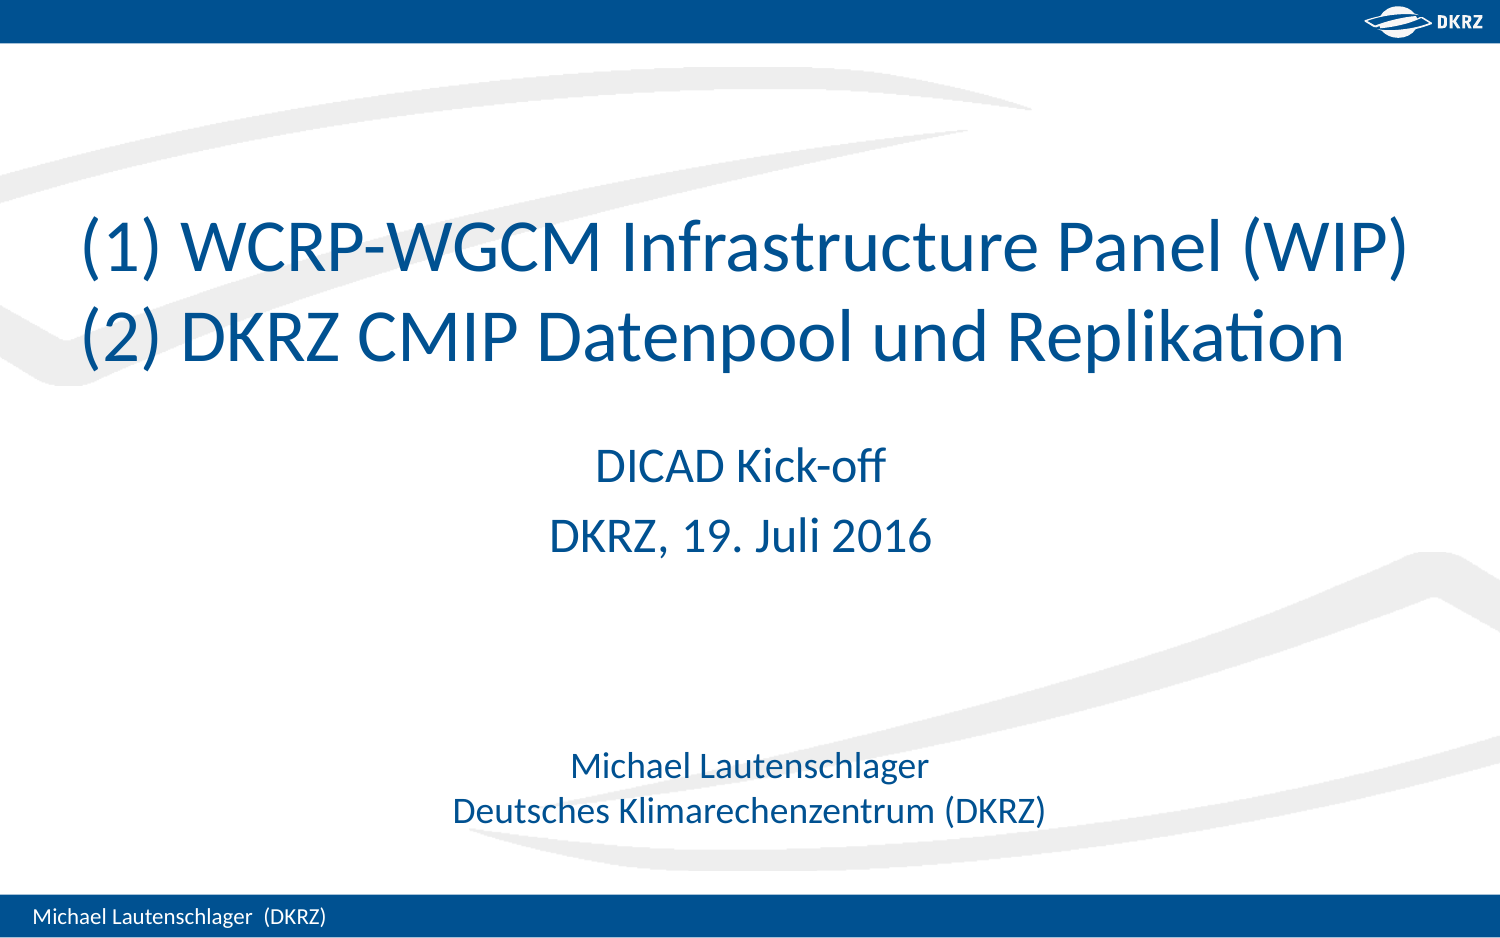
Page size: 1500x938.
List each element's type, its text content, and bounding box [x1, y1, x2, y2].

title (1) WCRP-WGCM Infrastructure Panel (WIP) (2) DKRZ CMIP Datenpool und Replikation [64, 189, 1483, 387]
picture [0, 67, 1032, 386]
picture [470, 552, 1500, 870]
list DICAD Kick-off DKRZ, 19. Juli 2016 [239, 425, 1244, 591]
